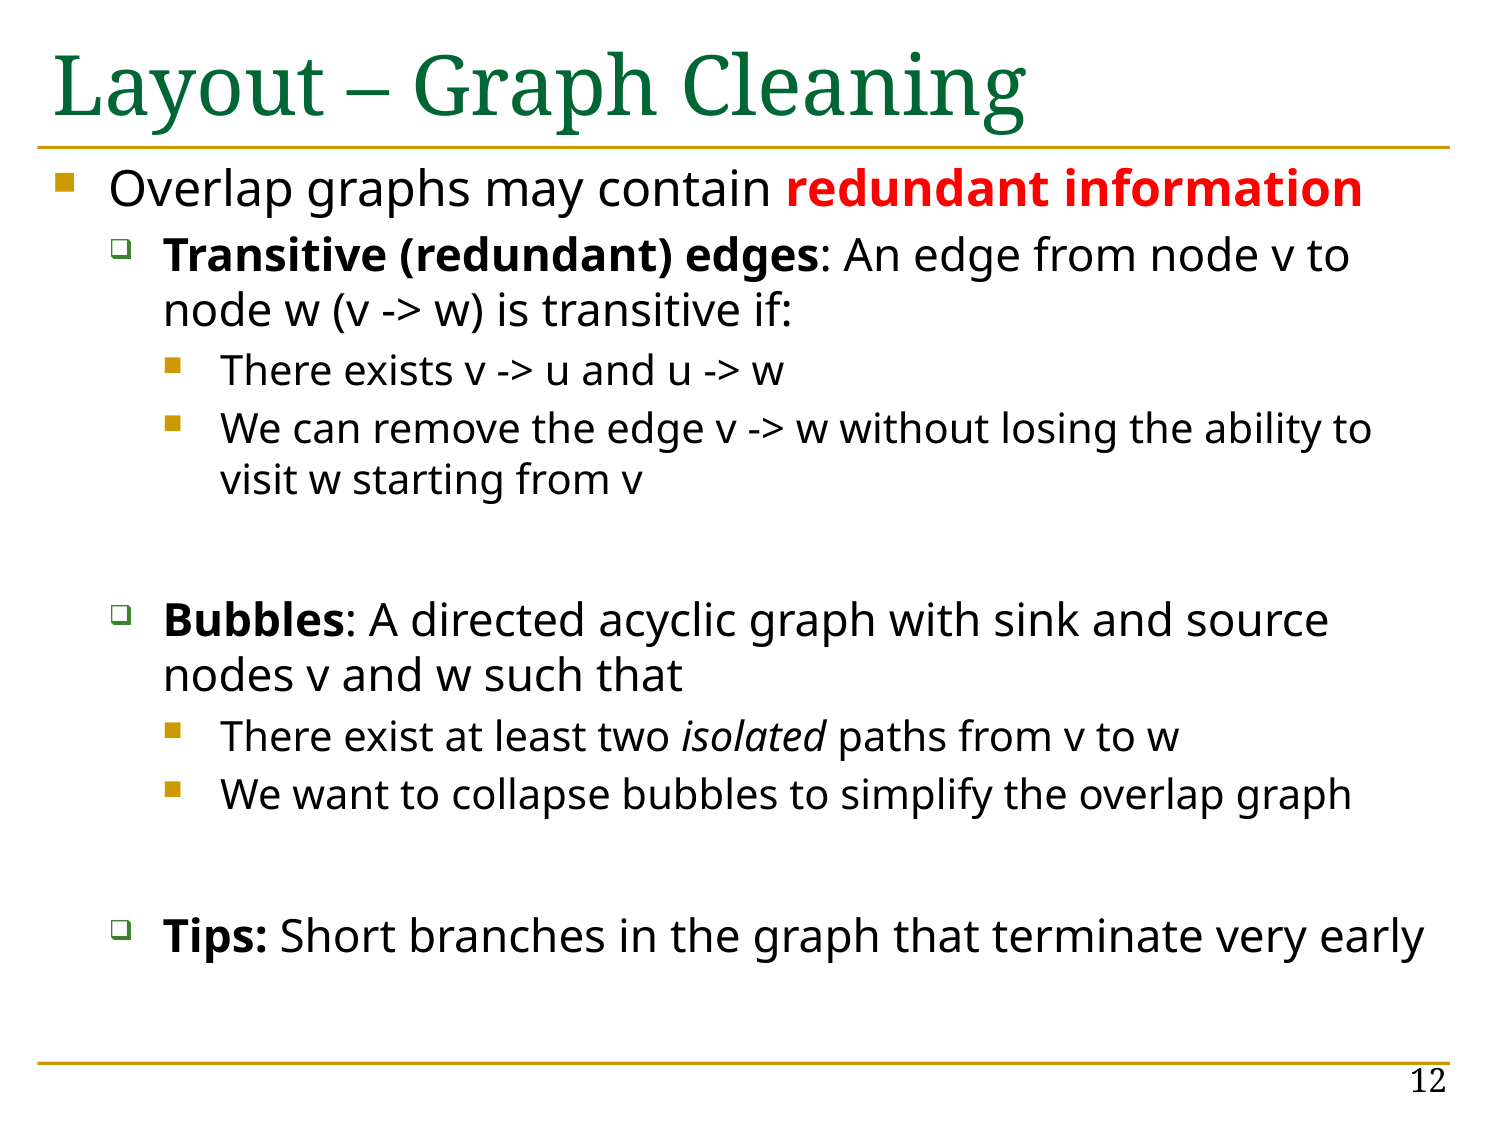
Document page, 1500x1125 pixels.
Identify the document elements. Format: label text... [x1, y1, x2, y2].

list Overlap graphs may contain redundant information Transitive (redundant) edges: An edge from node v to node w (v -> w) is transitive if: There exists v -> u and u -> w We can remove the edge v -> w without losing the ability to visit w starting from v Bubbles: A directed acyclic graph with sink and source nodes v and w such that There exist at least two isolated paths from v to w We want to collapse bubbles to simplify the overlap graph Tips: Short branches in the graph that terminate very early [37, 149, 1450, 1060]
title Layout – Graph Cleaning [37, 24, 1450, 148]
slide_number 12 [1111, 1036, 1462, 1112]
